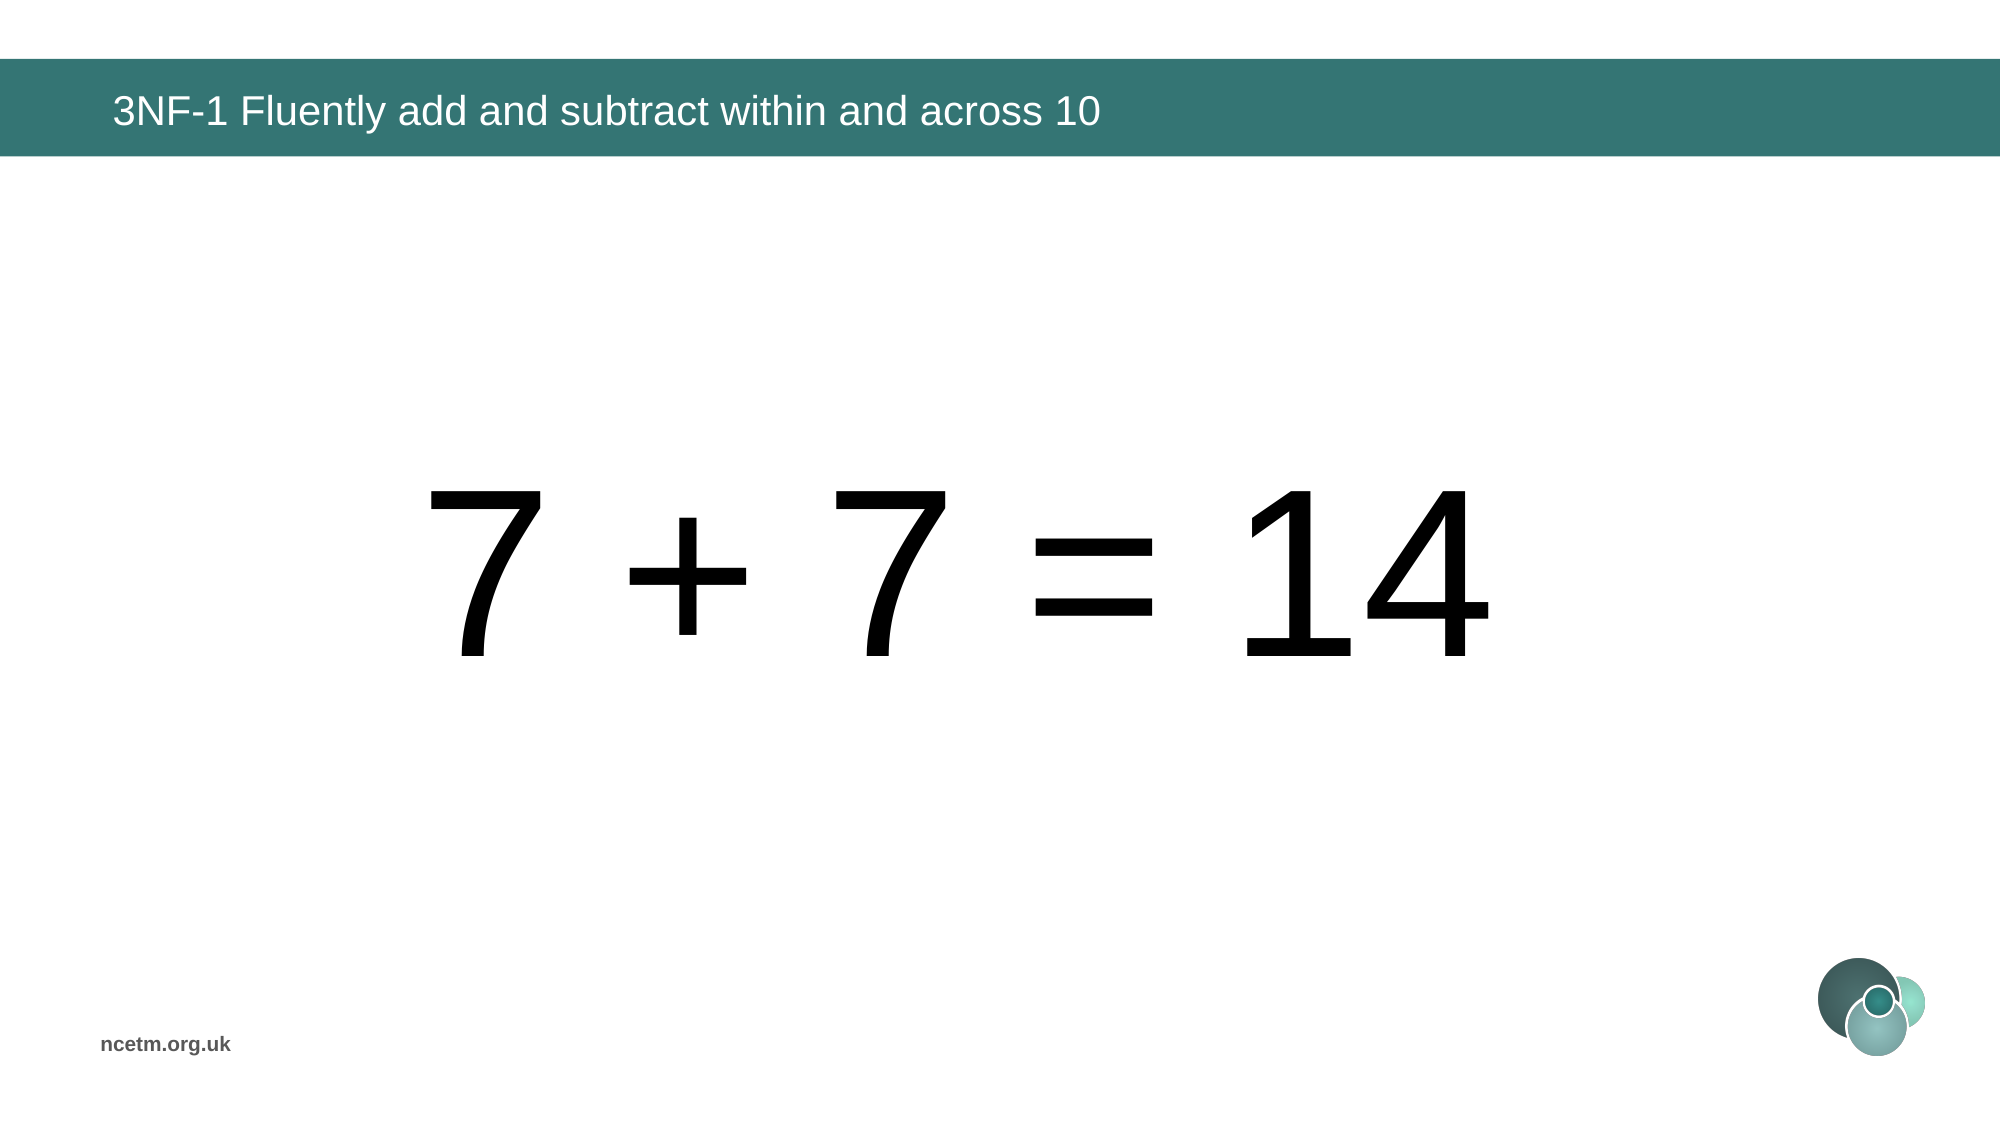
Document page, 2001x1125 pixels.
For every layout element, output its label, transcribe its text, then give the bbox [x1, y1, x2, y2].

picture [1818, 958, 1925, 1056]
text_box 14 [1214, 409, 1511, 712]
title 3NF-1 Fluently add and subtract within and across 10 [97, 76, 1945, 147]
text_box 7 + 7 = [404, 409, 1214, 712]
